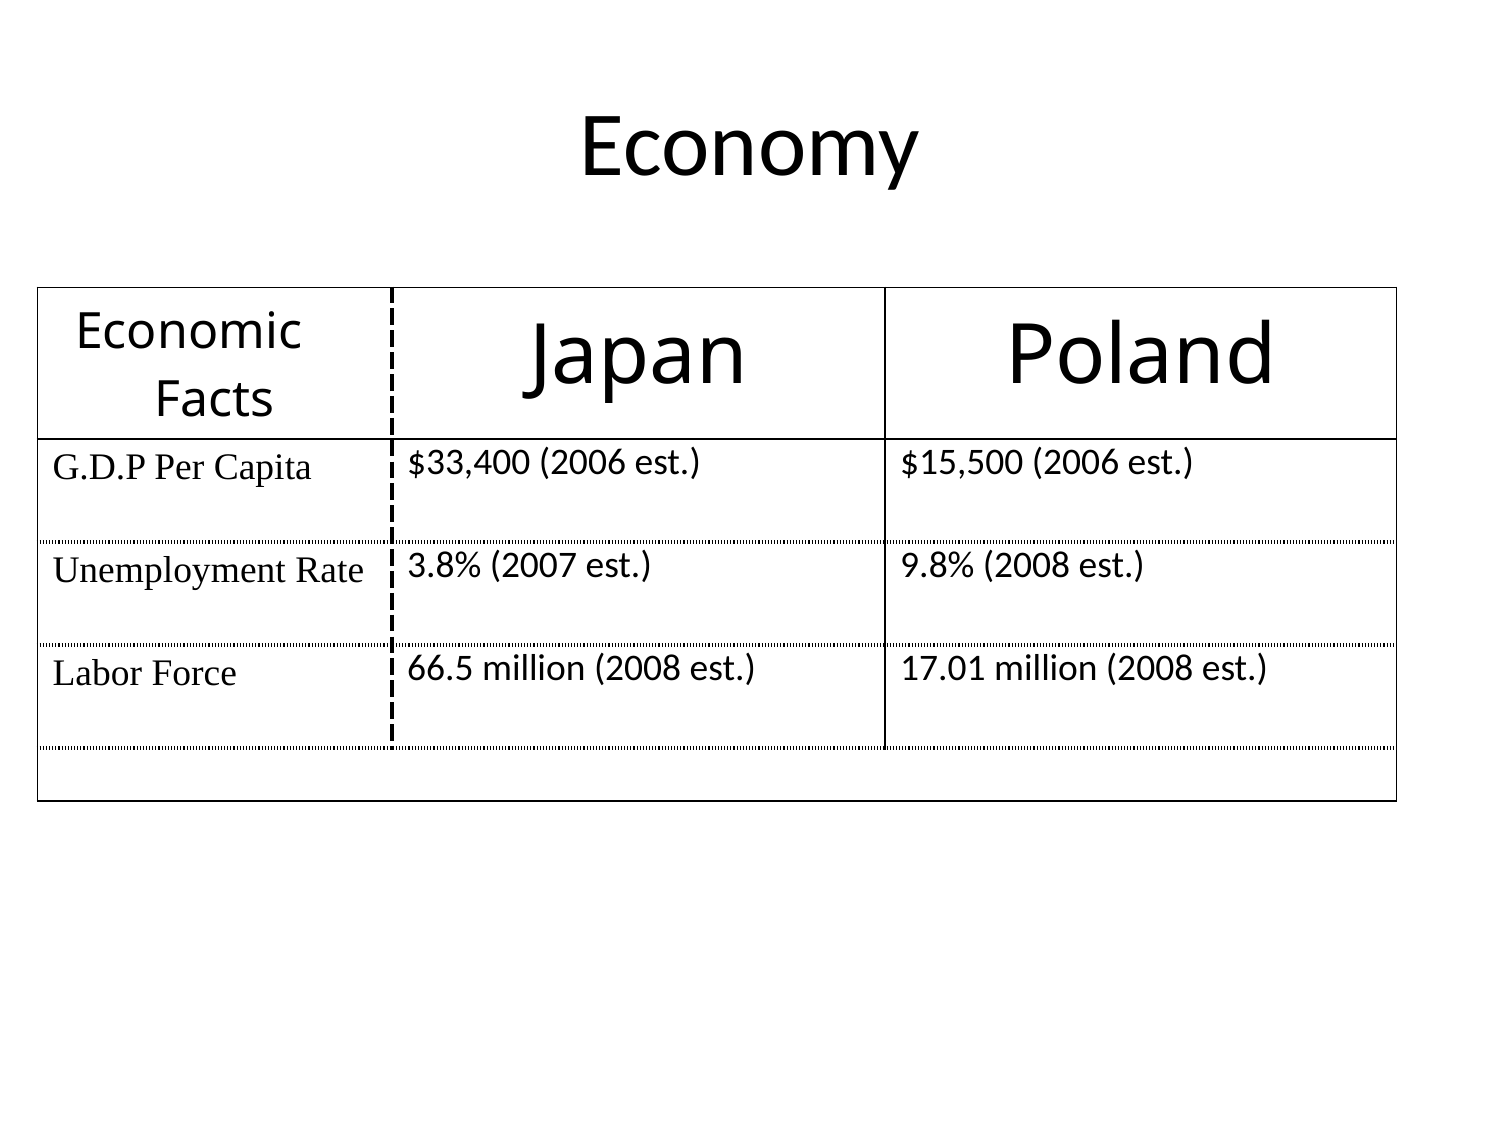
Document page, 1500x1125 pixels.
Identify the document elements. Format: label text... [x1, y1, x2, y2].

table_cell 9.8% (2008 est.) [886, 542, 1396, 645]
table_cell 17.01 million (2008 est.) [886, 645, 1396, 748]
table_cell 3.8% (2007 est.) [392, 542, 884, 645]
table_header Poland [886, 288, 1396, 438]
title Economy [75, 45, 1425, 233]
table_cell $33,400 (2006 est.) [392, 440, 884, 542]
table_cell Unemployment Rate [38, 542, 392, 645]
table_cell Labor Force [38, 645, 392, 748]
table_cell $15,500 (2006 est.) [886, 440, 1396, 542]
table_cell [38, 748, 1396, 800]
table_header Economic Facts [38, 288, 392, 438]
table_header Japan [392, 288, 884, 438]
table_cell 66.5 million (2008 est.) [392, 645, 884, 748]
table_cell G.D.P Per Capita [38, 440, 392, 542]
